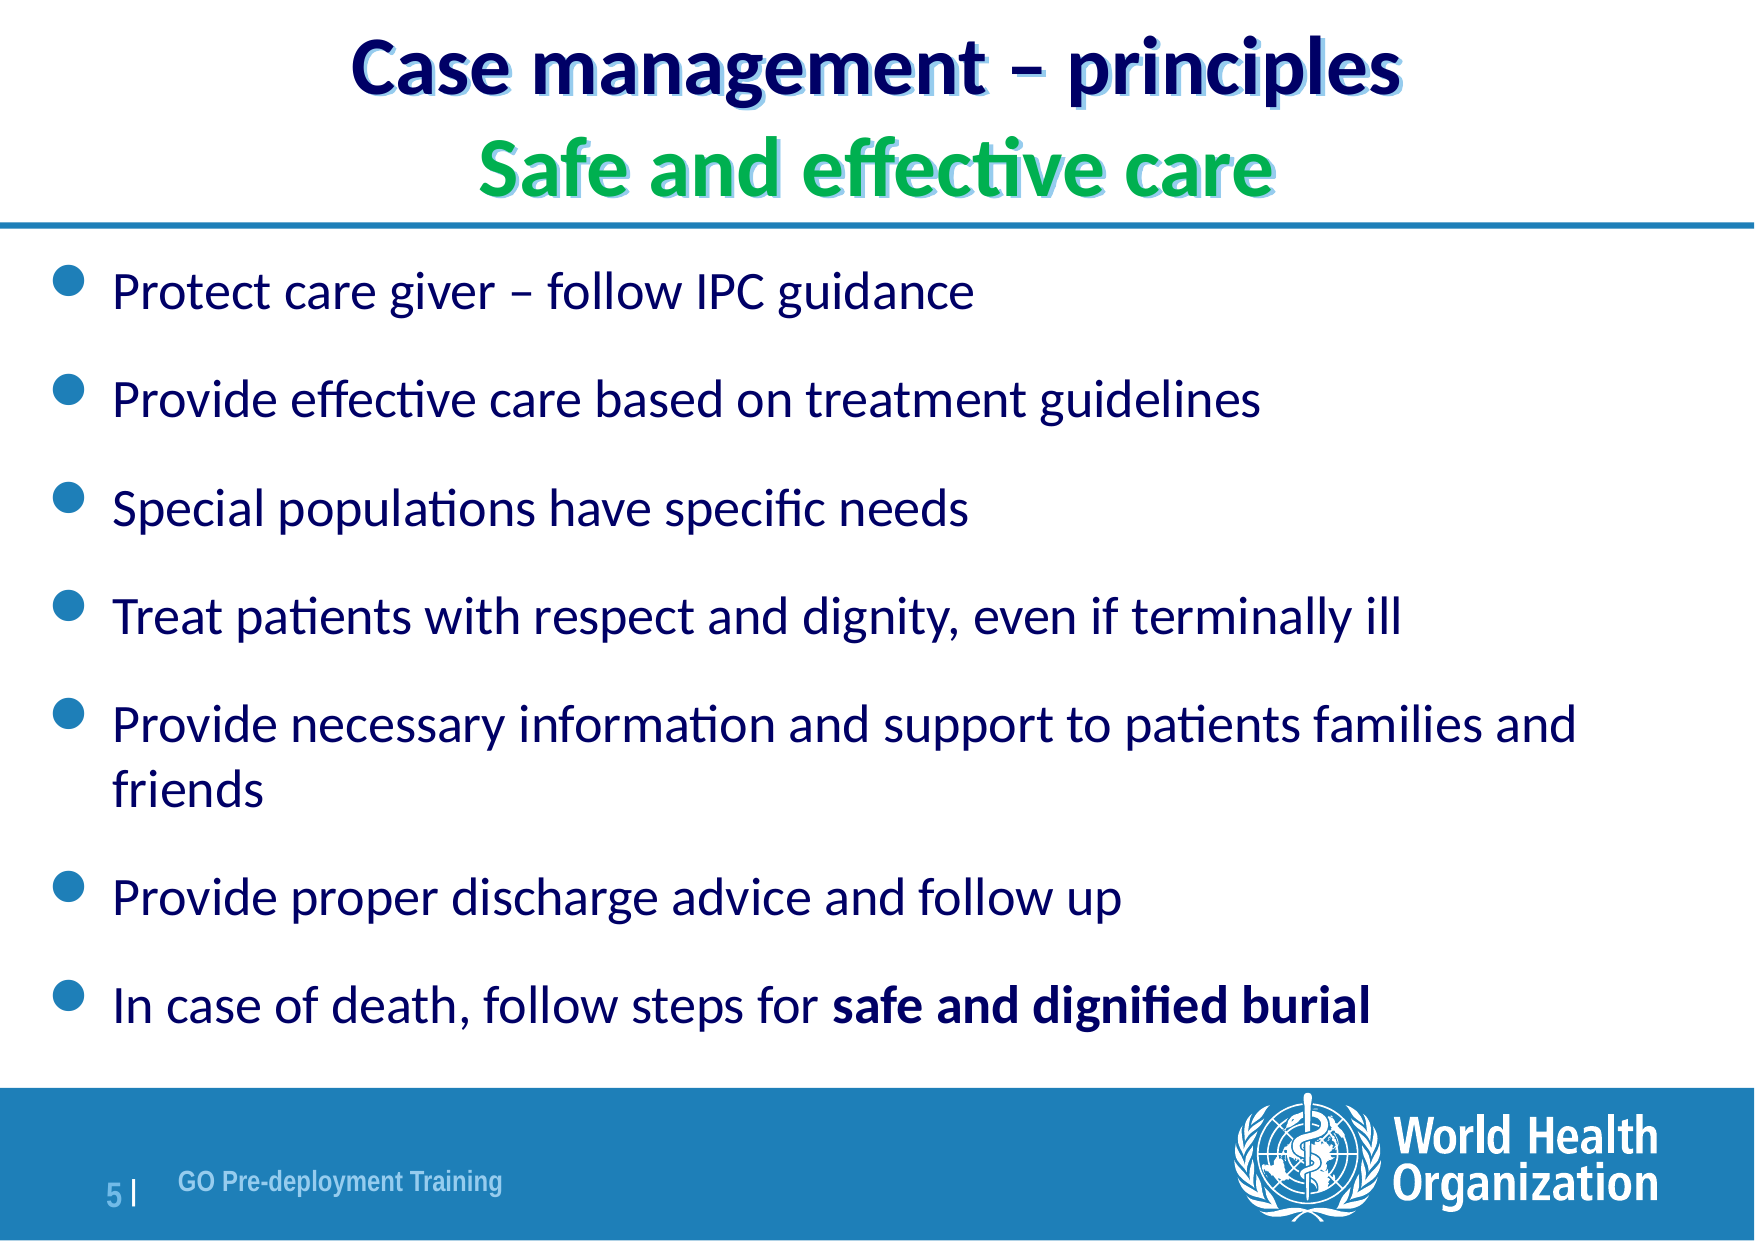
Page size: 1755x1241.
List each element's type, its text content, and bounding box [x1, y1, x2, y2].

title Case management – principles Safe and effective care [0, 0, 1755, 224]
list Protect care giver – follow IPC guidance Provide effective care based on treatment guidelines Special populations have specific needs Treat patients with respect and dignity, even if terminally ill Provide necessary information and support to patients families and friends Provide proper discharge advice and follow up In case of death, follow steps for safe and dignified burial [48, 255, 1693, 1039]
